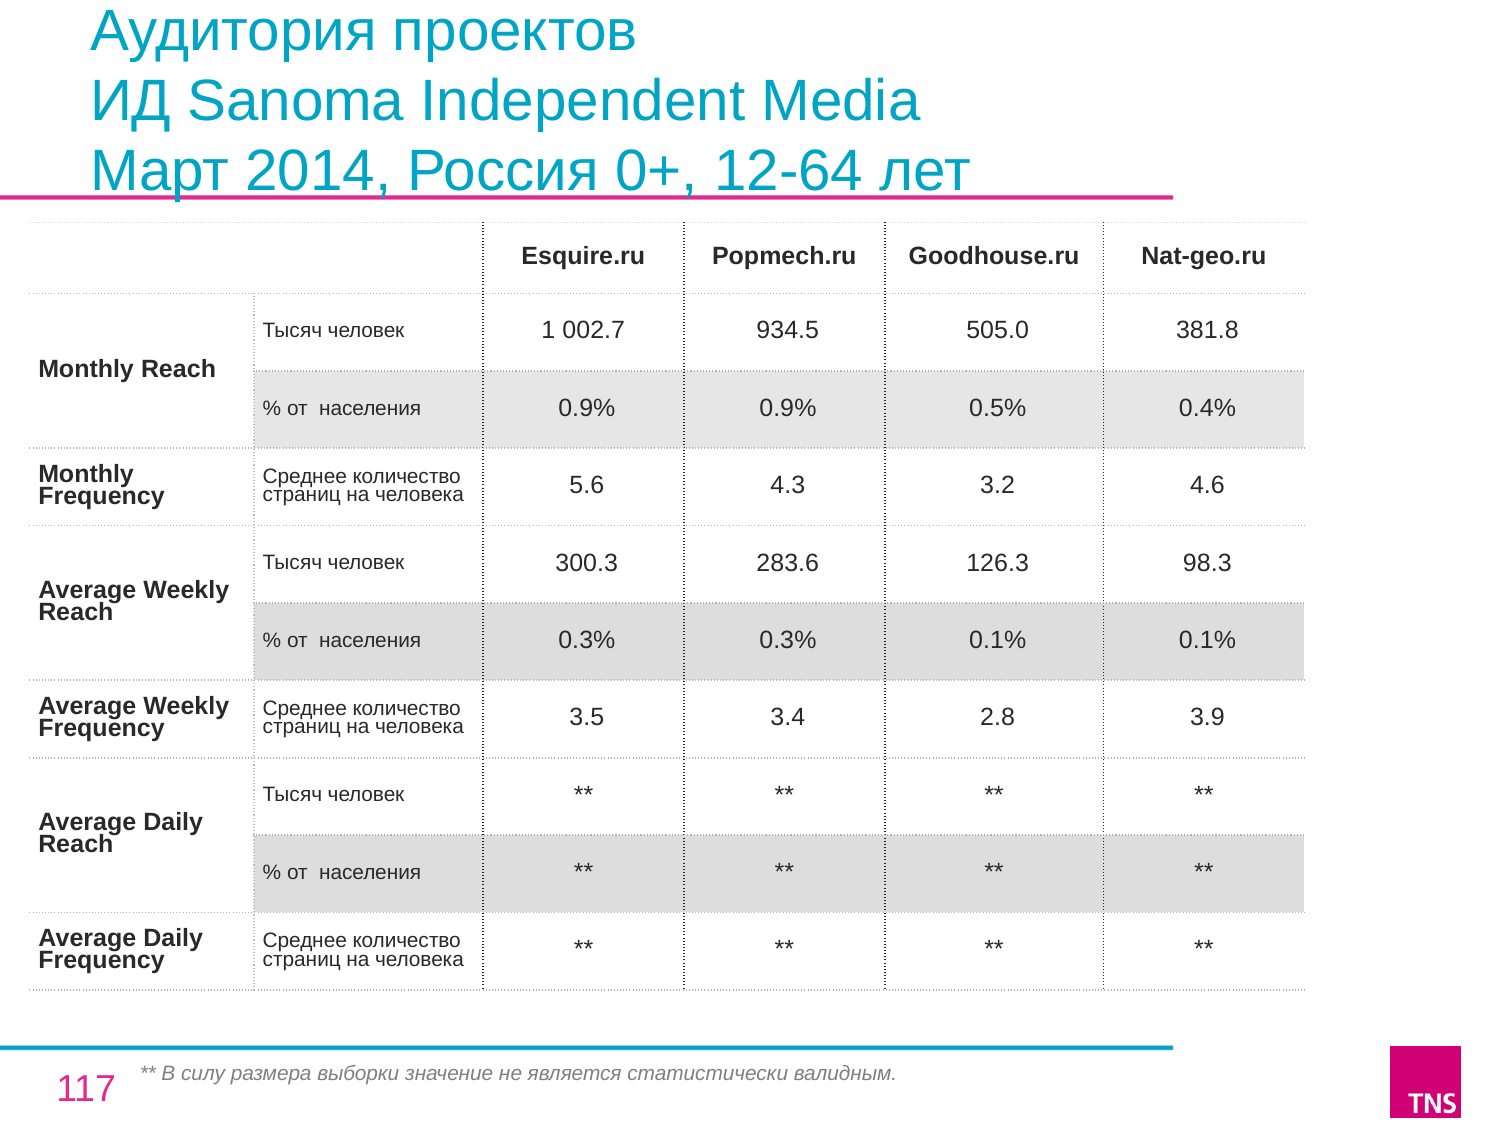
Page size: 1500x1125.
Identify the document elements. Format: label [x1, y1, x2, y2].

title [74, 8, 1476, 187]
picture [0, 0, 1500, 1125]
table_header [29, 223, 1304, 294]
slide_number [40, 1055, 392, 1125]
table_cell [29, 294, 1304, 990]
text_box [124, 1052, 1463, 1092]
